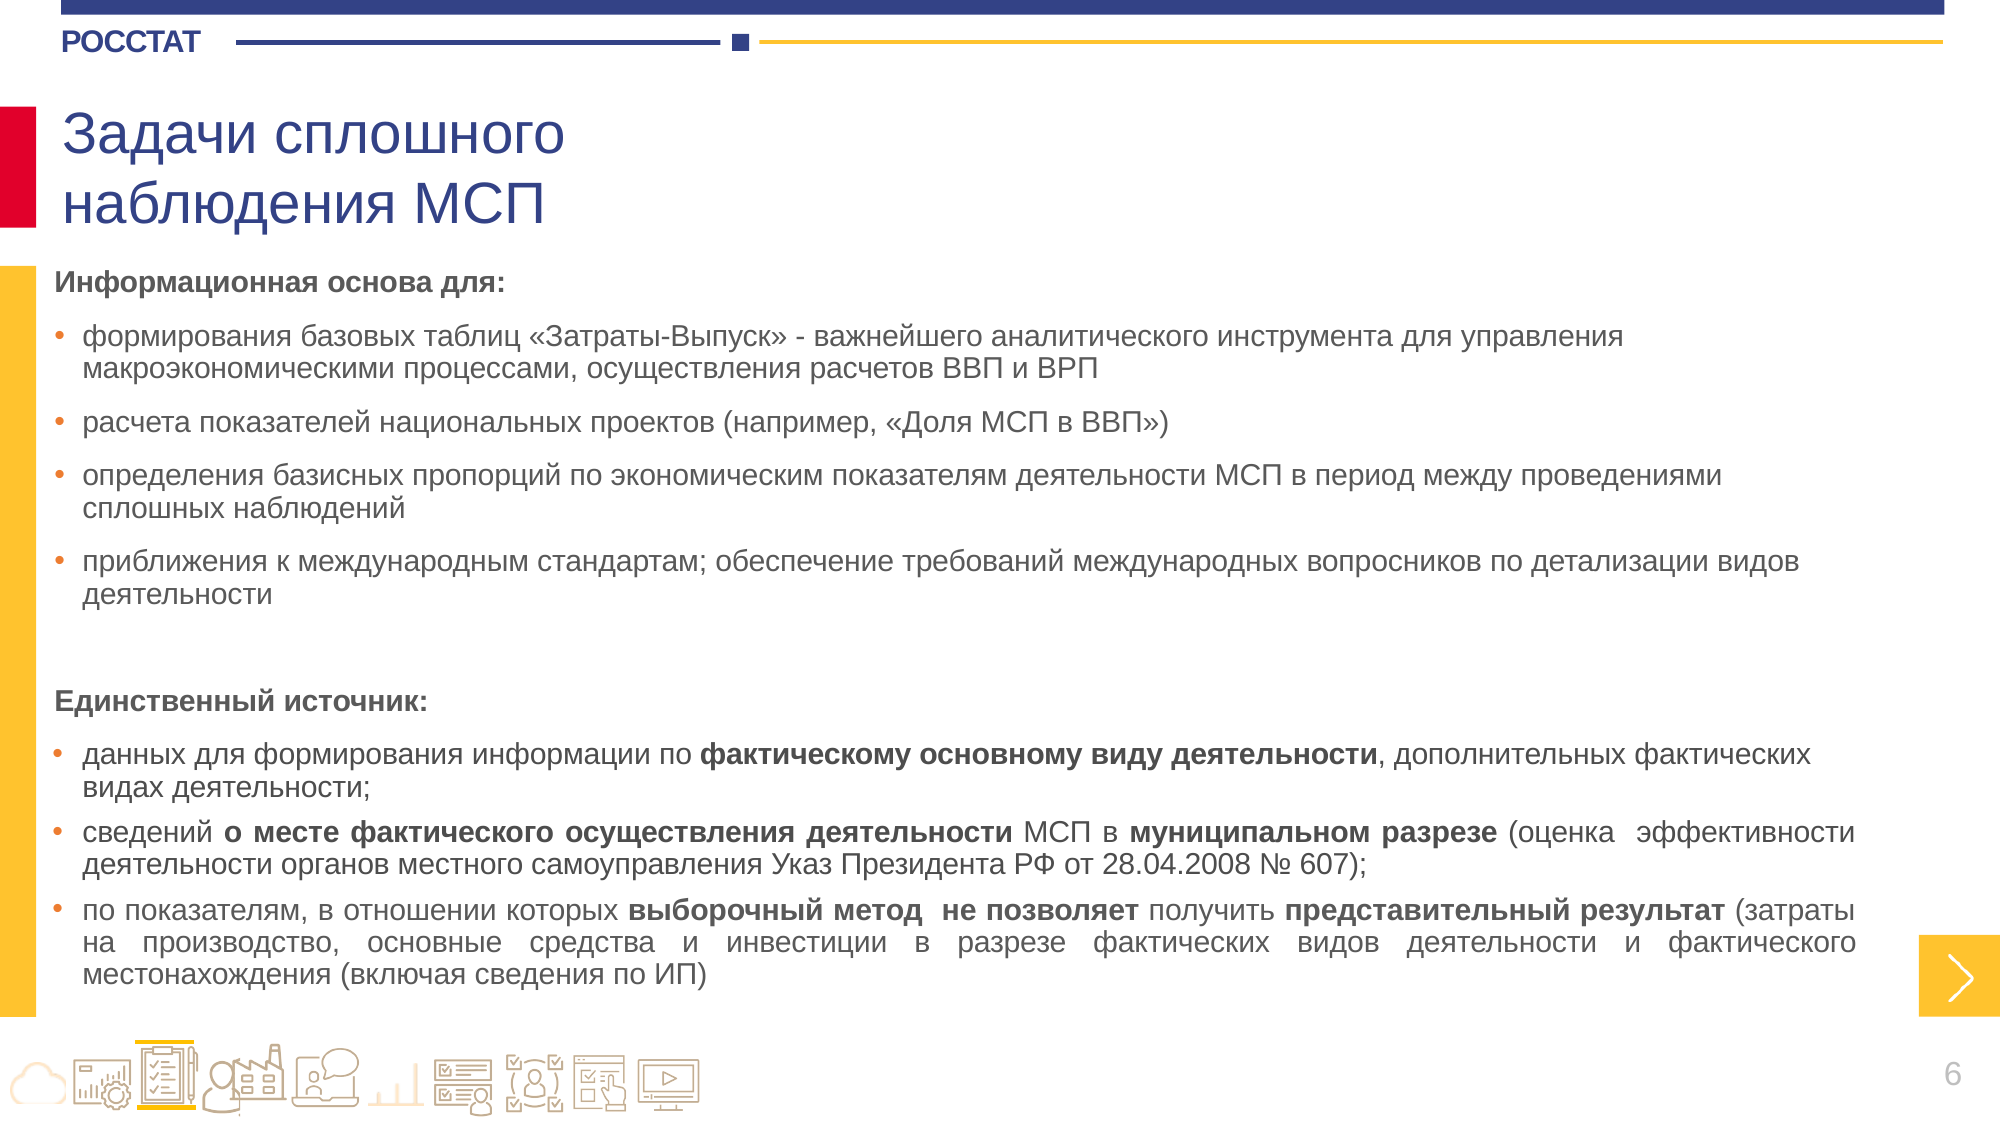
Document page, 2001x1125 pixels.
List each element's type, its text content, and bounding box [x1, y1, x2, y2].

list Информационная основа для: формирования базовых таблиц «Затраты-Выпуск» - важнейшего аналитического инструмента для управления макроэкономическими процессами, осуществления расчетов ВВП и ВРП расчета показателей национальных проектов (например, «Доля МСП в ВВП») определения базисных пропорций по экономическим показателям деятельности МСП в период между проведениями сплошных наблюдений приближения к международным стандартам; обеспечение требований международных вопросников по детализации видов деятельности Единственный источник: данных для формирования информации по фактическому основному виду деятельности, дополнительных фактических видах деятельности; сведений о месте фактического осуществления деятельности МСП в муниципальном разрезе (оценка эффективности деятельности органов местного самоуправления Указ Президента РФ от 28.04.2008 № 607); по показателям, в отношении которых выборочный метод не позволяет получить представительный результат (затраты на производство, основные средства и инвестиции в разрезе фактических видов деятельности и фактического местонахождения (включая сведения по ИП) [37, 259, 1870, 1023]
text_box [10, 1032, 707, 1125]
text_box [236, 33, 1943, 77]
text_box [1918, 934, 2000, 1017]
list Задачи сплошного наблюдения МСП [47, 87, 800, 242]
slide_number 6 [1527, 1042, 1978, 1103]
